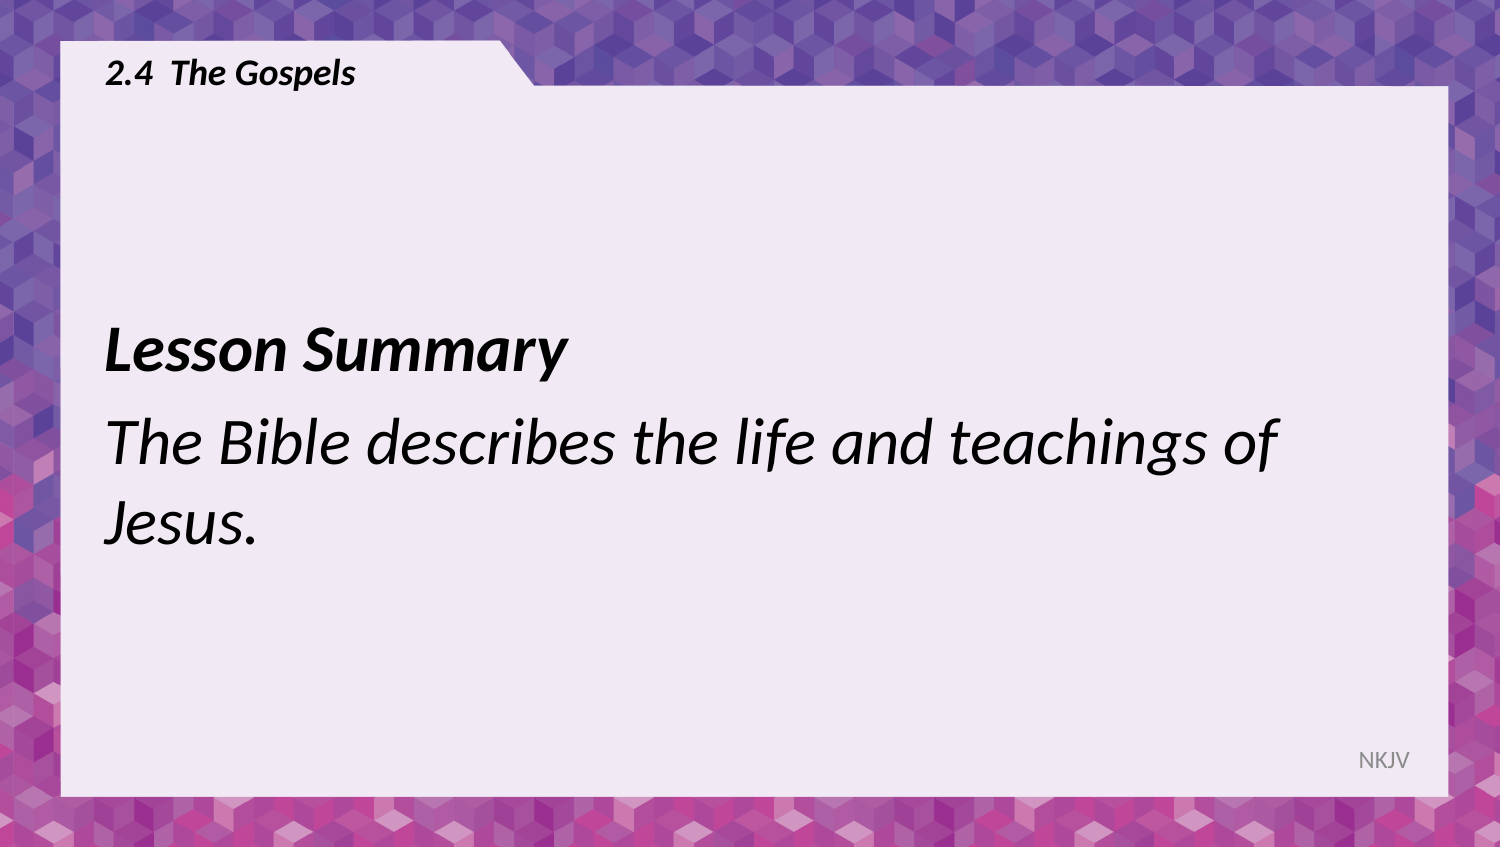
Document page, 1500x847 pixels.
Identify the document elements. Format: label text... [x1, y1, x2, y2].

title 2.4 The Gospels [89, 33, 1420, 108]
picture [0, 0, 1500, 847]
footer NKJV [950, 736, 1425, 782]
list Lesson Summary The Bible describes the life and teachings of Jesus. [89, 141, 1403, 722]
